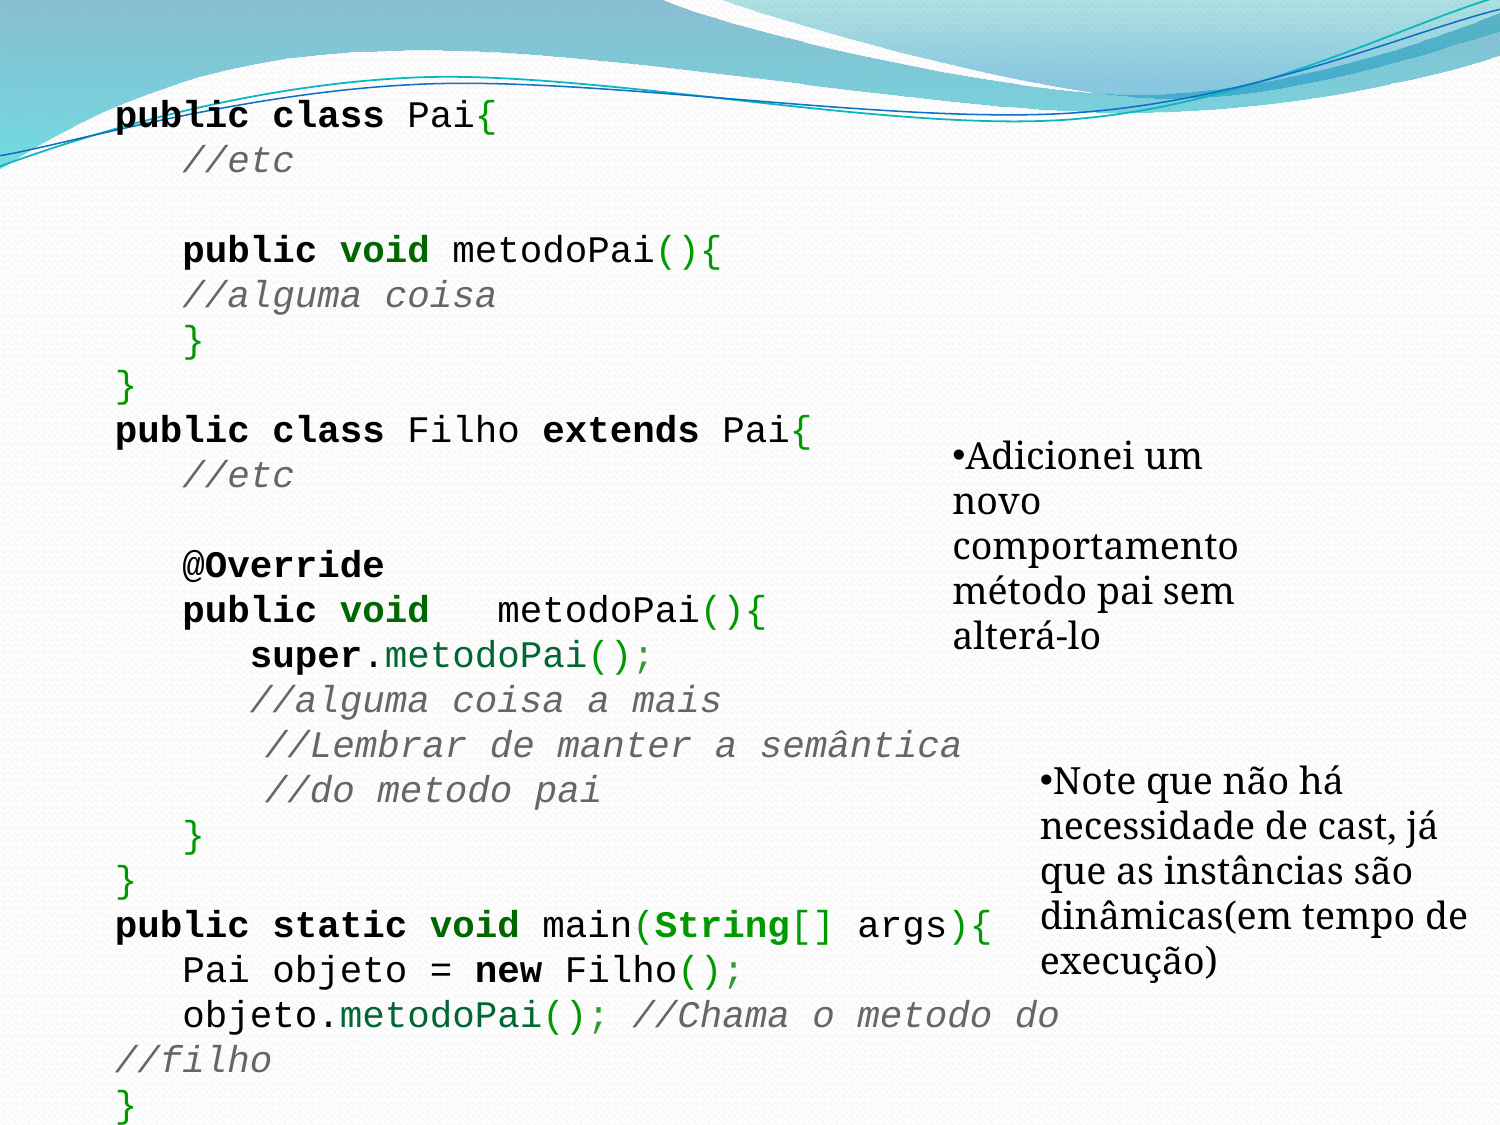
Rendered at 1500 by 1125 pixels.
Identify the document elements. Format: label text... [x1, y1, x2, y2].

text_box Adicionei um novo comportamento método pai sem alterá-lo [937, 424, 1313, 665]
text_box Note que não há necessidade de cast, já que as instâncias são dinâmicas(em tempo de execução) [1025, 749, 1500, 990]
text_box public class Pai{ //etc public void metodoPai(){ //alguma coisa } } public class Filho extends Pai{ //etc @Override public void metodoPai(){ super.metodoPai(); //alguma coisa a mais //Lembrar de manter a semântica //do metodo pai } } public static void main(String[] args){ Pai objeto = new Filho(); objeto.metodoPai(); //Chama o metodo do //filho } [99, 82, 1200, 1125]
